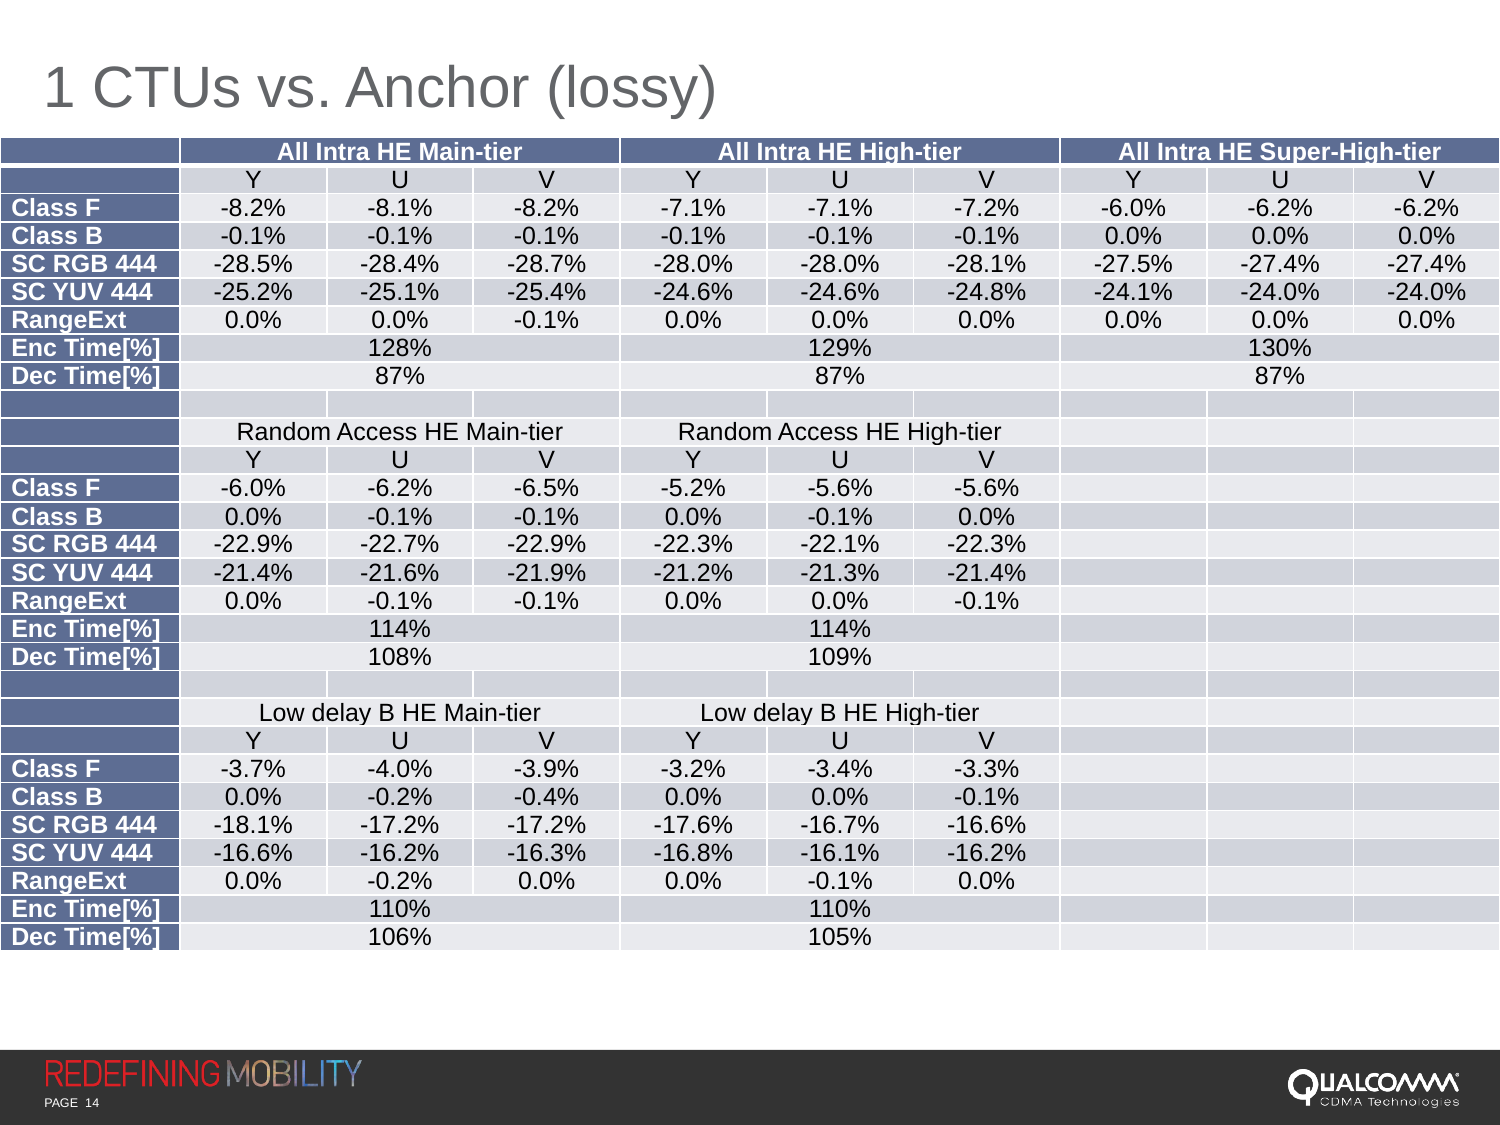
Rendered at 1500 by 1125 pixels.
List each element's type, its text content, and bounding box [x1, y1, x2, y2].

table_cell Class F [1, 755, 179, 782]
table_header All Intra HE High-tier [621, 138, 1059, 163]
table_cell [1354, 671, 1499, 697]
table_cell [1208, 475, 1353, 501]
table_cell SC RGB 444 [1, 251, 179, 277]
table_cell -22.3% [914, 531, 1059, 557]
table_cell -6.5% [474, 475, 619, 501]
table_cell -21.6% [328, 559, 472, 585]
table_cell -24.1% [1061, 279, 1206, 305]
title 1 CTUs vs. Anchor (lossy) [28, 44, 1462, 137]
table_cell -17.2% [474, 811, 619, 838]
picture [30, 1048, 372, 1099]
table_cell Enc Time[%] [1, 615, 179, 642]
table_cell -21.4% [181, 559, 326, 585]
table_cell [1061, 447, 1206, 473]
table_cell U [328, 168, 472, 193]
table_cell -5.6% [914, 475, 1059, 501]
table_cell 0.0% [768, 587, 913, 613]
table_cell -25.4% [474, 279, 619, 305]
table_cell [1, 447, 179, 473]
table_cell [1208, 867, 1353, 894]
table_cell 128% [181, 335, 619, 361]
table_cell 129% [621, 335, 1059, 361]
table_cell [1354, 391, 1499, 417]
table_cell -0.1% [768, 503, 913, 529]
table_cell Y [181, 727, 326, 753]
table_cell Dec Time[%] [1, 363, 179, 389]
table_cell [1208, 839, 1353, 866]
table_cell -0.1% [914, 783, 1059, 810]
table_cell [1061, 896, 1206, 922]
table_cell 0.0% [621, 587, 766, 613]
table_cell -27.4% [1208, 251, 1353, 277]
table_cell -17.6% [621, 811, 766, 838]
table_cell [1354, 503, 1499, 529]
table_cell -6.2% [328, 475, 472, 501]
table_cell [1354, 811, 1499, 838]
table_cell -24.6% [768, 279, 913, 305]
table_cell -6.2% [1354, 194, 1499, 221]
table_cell [1208, 671, 1353, 697]
table_cell 106% [181, 924, 619, 950]
table_cell U [328, 447, 472, 473]
table_cell -0.1% [328, 503, 472, 529]
table_cell -21.9% [474, 559, 619, 585]
table_cell -24.0% [1208, 279, 1353, 305]
table_cell Low delay B HE Main-tier [181, 699, 619, 725]
table_cell 105% [621, 924, 1059, 950]
table_cell -3.3% [914, 755, 1059, 782]
table_cell [768, 391, 913, 417]
table_cell [1061, 755, 1206, 782]
table_cell 87% [1061, 363, 1499, 389]
table_cell [1354, 783, 1499, 810]
table_cell [1354, 755, 1499, 782]
table_cell [1, 391, 179, 417]
picture [1278, 1058, 1478, 1114]
table_cell -25.1% [328, 279, 472, 305]
table_cell [1354, 643, 1499, 670]
table_cell 0.0% [1354, 307, 1499, 333]
table_cell -28.4% [328, 251, 472, 277]
table_cell -25.2% [181, 279, 326, 305]
table_cell -21.4% [914, 559, 1059, 585]
table_cell 0.0% [1208, 223, 1353, 249]
table_cell [1208, 419, 1353, 445]
table_cell Y [621, 168, 766, 193]
table_cell [1208, 699, 1353, 725]
table_cell Random Access HE High-tier [621, 419, 1059, 445]
table_cell U [768, 447, 913, 473]
table_cell [1208, 391, 1353, 417]
table_cell 0.0% [181, 783, 326, 810]
table_cell 0.0% [181, 307, 326, 333]
table_cell Class B [1, 503, 179, 529]
table_cell [1, 699, 179, 725]
table_cell -24.0% [1354, 279, 1499, 305]
table_cell -22.9% [474, 531, 619, 557]
table_cell [1061, 839, 1206, 866]
table_cell [1061, 503, 1206, 529]
table_cell [1208, 783, 1353, 810]
table_cell [1061, 643, 1206, 670]
table_cell U [768, 727, 913, 753]
table_header All Intra HE Super-High-tier [1061, 138, 1499, 163]
table_cell -0.4% [474, 783, 619, 810]
table_cell 0.0% [328, 307, 472, 333]
table_cell -28.7% [474, 251, 619, 277]
table_cell [914, 391, 1059, 417]
table_cell [768, 671, 913, 697]
table_cell U [328, 727, 472, 753]
table_cell [1354, 615, 1499, 642]
table_cell Dec Time[%] [1, 643, 179, 670]
table_cell -0.1% [768, 223, 913, 249]
table_cell -24.8% [914, 279, 1059, 305]
table_cell -7.2% [914, 194, 1059, 221]
table_cell SC YUV 444 [1, 559, 179, 585]
table_cell -16.7% [768, 811, 913, 838]
table_cell -16.8% [621, 839, 766, 866]
table_cell U [768, 168, 913, 193]
table_cell [1, 671, 179, 697]
table_cell -8.2% [474, 194, 619, 221]
table_cell 0.0% [914, 867, 1059, 894]
table_cell [1208, 587, 1353, 613]
table_cell [1061, 699, 1206, 725]
table_cell -7.1% [621, 194, 766, 221]
table_cell 110% [181, 896, 619, 922]
table_cell Class B [1, 783, 179, 810]
table_cell -6.0% [1061, 194, 1206, 221]
table_cell 0.0% [181, 587, 326, 613]
table_cell Y [1061, 168, 1206, 193]
table_cell RangeExt [1, 587, 179, 613]
table_cell -28.0% [768, 251, 913, 277]
table_cell [1354, 896, 1499, 922]
table_cell -28.1% [914, 251, 1059, 277]
table_cell -0.1% [914, 223, 1059, 249]
table_cell 87% [621, 363, 1059, 389]
table_cell 87% [181, 363, 619, 389]
table_cell RangeExt [1, 307, 179, 333]
table_cell -3.2% [621, 755, 766, 782]
table_cell -22.7% [328, 531, 472, 557]
table_cell -0.1% [474, 503, 619, 529]
table_cell [1, 168, 179, 193]
table_cell -28.5% [181, 251, 326, 277]
table_cell -28.0% [621, 251, 766, 277]
table_cell -0.1% [328, 223, 472, 249]
table_cell [1, 727, 179, 753]
table_cell [1061, 671, 1206, 697]
table_cell -3.9% [474, 755, 619, 782]
table_cell [1354, 531, 1499, 557]
table_cell [1061, 559, 1206, 585]
table_cell [1061, 419, 1206, 445]
table_cell [1208, 559, 1353, 585]
table_cell -27.4% [1354, 251, 1499, 277]
table_cell -27.5% [1061, 251, 1206, 277]
table_cell SC YUV 444 [1, 279, 179, 305]
table_cell 0.0% [621, 867, 766, 894]
table_cell [914, 671, 1059, 697]
table_cell [1208, 924, 1353, 950]
table_cell RangeExt [1, 867, 179, 894]
table_cell Dec Time[%] [1, 924, 179, 950]
table_cell -3.4% [768, 755, 913, 782]
table_cell -0.1% [474, 587, 619, 613]
table_cell -18.1% [181, 811, 326, 838]
table_cell -22.9% [181, 531, 326, 557]
table_cell SC RGB 444 [1, 531, 179, 557]
table_cell [181, 391, 326, 417]
table_cell [1354, 559, 1499, 585]
table_header All Intra HE Main-tier [181, 138, 619, 163]
table_cell [1208, 643, 1353, 670]
table_cell [1061, 615, 1206, 642]
table_cell -5.6% [768, 475, 913, 501]
table_cell SC YUV 444 [1, 839, 179, 866]
table_cell [1354, 867, 1499, 894]
table_cell -16.6% [181, 839, 326, 866]
table_cell V [1354, 168, 1499, 193]
table_cell Y [621, 727, 766, 753]
table_cell 0.0% [621, 503, 766, 529]
table_cell -0.1% [474, 223, 619, 249]
table_cell -0.1% [328, 587, 472, 613]
table_cell 0.0% [768, 783, 913, 810]
table_cell -6.0% [181, 475, 326, 501]
table_cell V [914, 447, 1059, 473]
table_cell 114% [621, 615, 1059, 642]
table_cell -0.1% [621, 223, 766, 249]
table_cell 130% [1061, 335, 1499, 361]
table_cell [1208, 811, 1353, 838]
table_cell V [914, 727, 1059, 753]
table_cell 0.0% [768, 307, 913, 333]
table_cell -0.1% [768, 867, 913, 894]
table_cell [1061, 783, 1206, 810]
table_cell [474, 671, 619, 697]
table_cell -16.6% [914, 811, 1059, 838]
table_cell [474, 391, 619, 417]
table_cell -0.2% [328, 783, 472, 810]
table_cell Y [181, 168, 326, 193]
table_cell [1354, 475, 1499, 501]
table_cell 0.0% [1354, 223, 1499, 249]
table_cell -0.1% [914, 587, 1059, 613]
table_cell [1208, 531, 1353, 557]
table_cell 109% [621, 643, 1059, 670]
table_cell -16.2% [914, 839, 1059, 866]
table_cell V [474, 727, 619, 753]
table_cell 0.0% [914, 503, 1059, 529]
table_cell Class F [1, 194, 179, 221]
table_cell [1208, 896, 1353, 922]
table_cell [1354, 924, 1499, 950]
table_cell Enc Time[%] [1, 896, 179, 922]
table_cell 0.0% [181, 503, 326, 529]
table_cell Y [181, 447, 326, 473]
table_cell 0.0% [914, 307, 1059, 333]
table_cell -3.7% [181, 755, 326, 782]
table_cell -4.0% [328, 755, 472, 782]
table_cell [1061, 727, 1206, 753]
table_cell 0.0% [1208, 307, 1353, 333]
table_cell 0.0% [474, 867, 619, 894]
table_cell [1208, 755, 1353, 782]
table_cell 110% [621, 896, 1059, 922]
table_cell -0.1% [474, 307, 619, 333]
table_cell [1208, 727, 1353, 753]
table_cell SC RGB 444 [1, 811, 179, 838]
table_cell -22.3% [621, 531, 766, 557]
table_cell 0.0% [621, 783, 766, 810]
table_cell Class F [1, 475, 179, 501]
table_cell -16.1% [768, 839, 913, 866]
table_cell [1, 419, 179, 445]
table_cell Enc Time[%] [1, 335, 179, 361]
table_cell [1354, 839, 1499, 866]
table_cell 0.0% [1061, 307, 1206, 333]
table_cell [1354, 447, 1499, 473]
table_cell [1208, 503, 1353, 529]
table_cell -16.2% [328, 839, 472, 866]
table_cell Y [621, 447, 766, 473]
table_cell [181, 671, 326, 697]
table_cell 0.0% [621, 307, 766, 333]
table_cell 114% [181, 615, 619, 642]
table_cell -0.1% [181, 223, 326, 249]
table_cell -17.2% [328, 811, 472, 838]
table_cell -16.3% [474, 839, 619, 866]
table_cell [1354, 587, 1499, 613]
table_cell Low delay B HE High-tier [621, 699, 1059, 725]
table_cell [1354, 727, 1499, 753]
table_cell [621, 391, 766, 417]
table_cell [1208, 615, 1353, 642]
table_cell [1208, 447, 1353, 473]
table_cell -21.2% [621, 559, 766, 585]
table_cell -5.2% [621, 475, 766, 501]
table_cell -0.2% [328, 867, 472, 894]
table_cell [1354, 699, 1499, 725]
table_cell V [474, 168, 619, 193]
table_cell U [1208, 168, 1353, 193]
table_cell -24.6% [621, 279, 766, 305]
table_cell [1061, 391, 1206, 417]
table_cell 0.0% [181, 867, 326, 894]
table_cell [1061, 587, 1206, 613]
table_cell -8.1% [328, 194, 472, 221]
table_cell Random Access HE Main-tier [181, 419, 619, 445]
table_cell V [474, 447, 619, 473]
table_header [1, 138, 179, 163]
table_cell [1061, 867, 1206, 894]
table_cell 108% [181, 643, 619, 670]
table_cell 0.0% [1061, 223, 1206, 249]
table_cell [1061, 531, 1206, 557]
table_cell -6.2% [1208, 194, 1353, 221]
table_cell [1061, 475, 1206, 501]
table_cell [328, 391, 472, 417]
table_cell Class B [1, 223, 179, 249]
table_cell [1061, 811, 1206, 838]
table_cell -22.1% [768, 531, 913, 557]
table_cell [328, 671, 472, 697]
table_cell -8.2% [181, 194, 326, 221]
table_cell -7.1% [768, 194, 913, 221]
table_cell [1354, 419, 1499, 445]
table_cell [621, 671, 766, 697]
table_cell -21.3% [768, 559, 913, 585]
table_cell [1061, 924, 1206, 950]
table_cell V [914, 168, 1059, 193]
